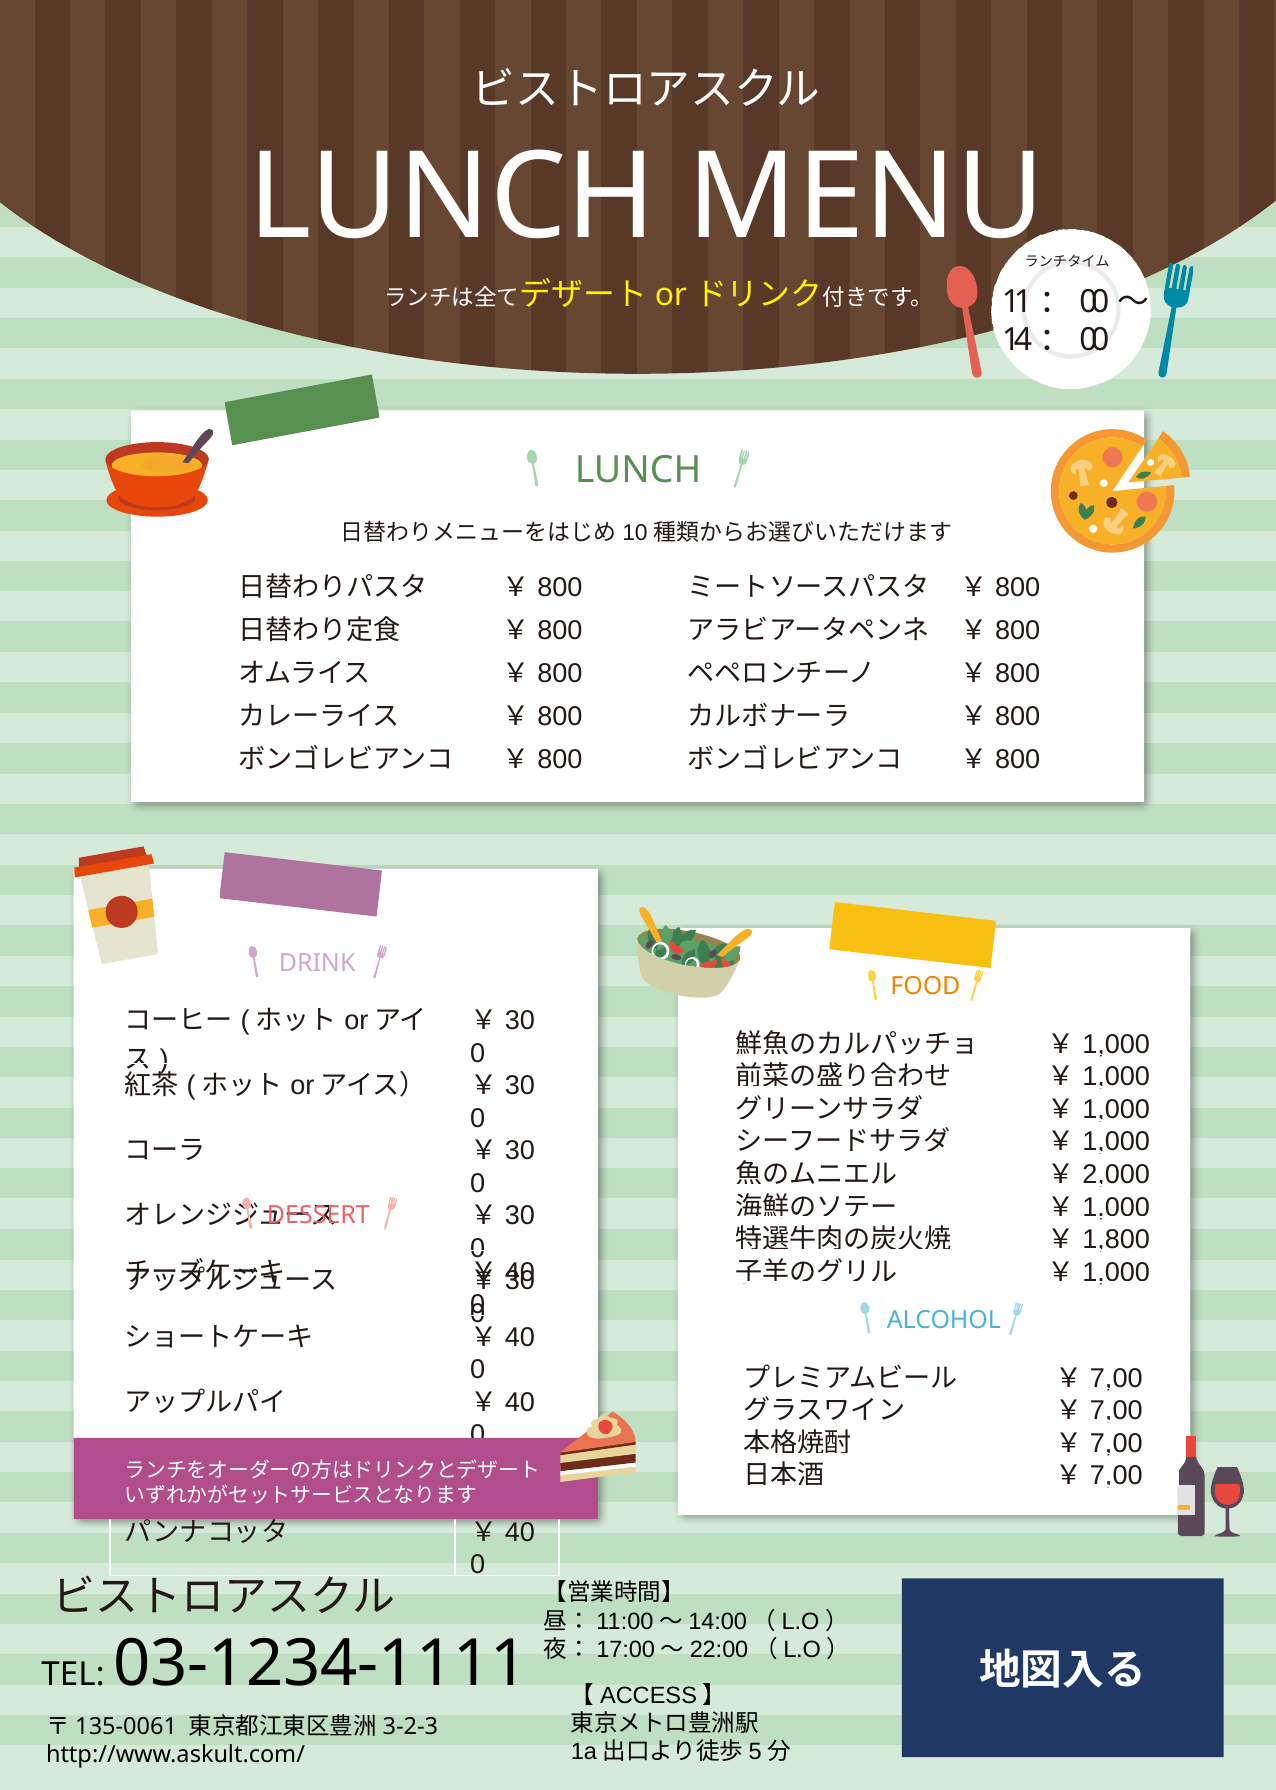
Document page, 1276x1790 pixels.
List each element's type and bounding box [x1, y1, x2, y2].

text_box [241, 1190, 397, 1237]
picture [0, 0, 1276, 1790]
